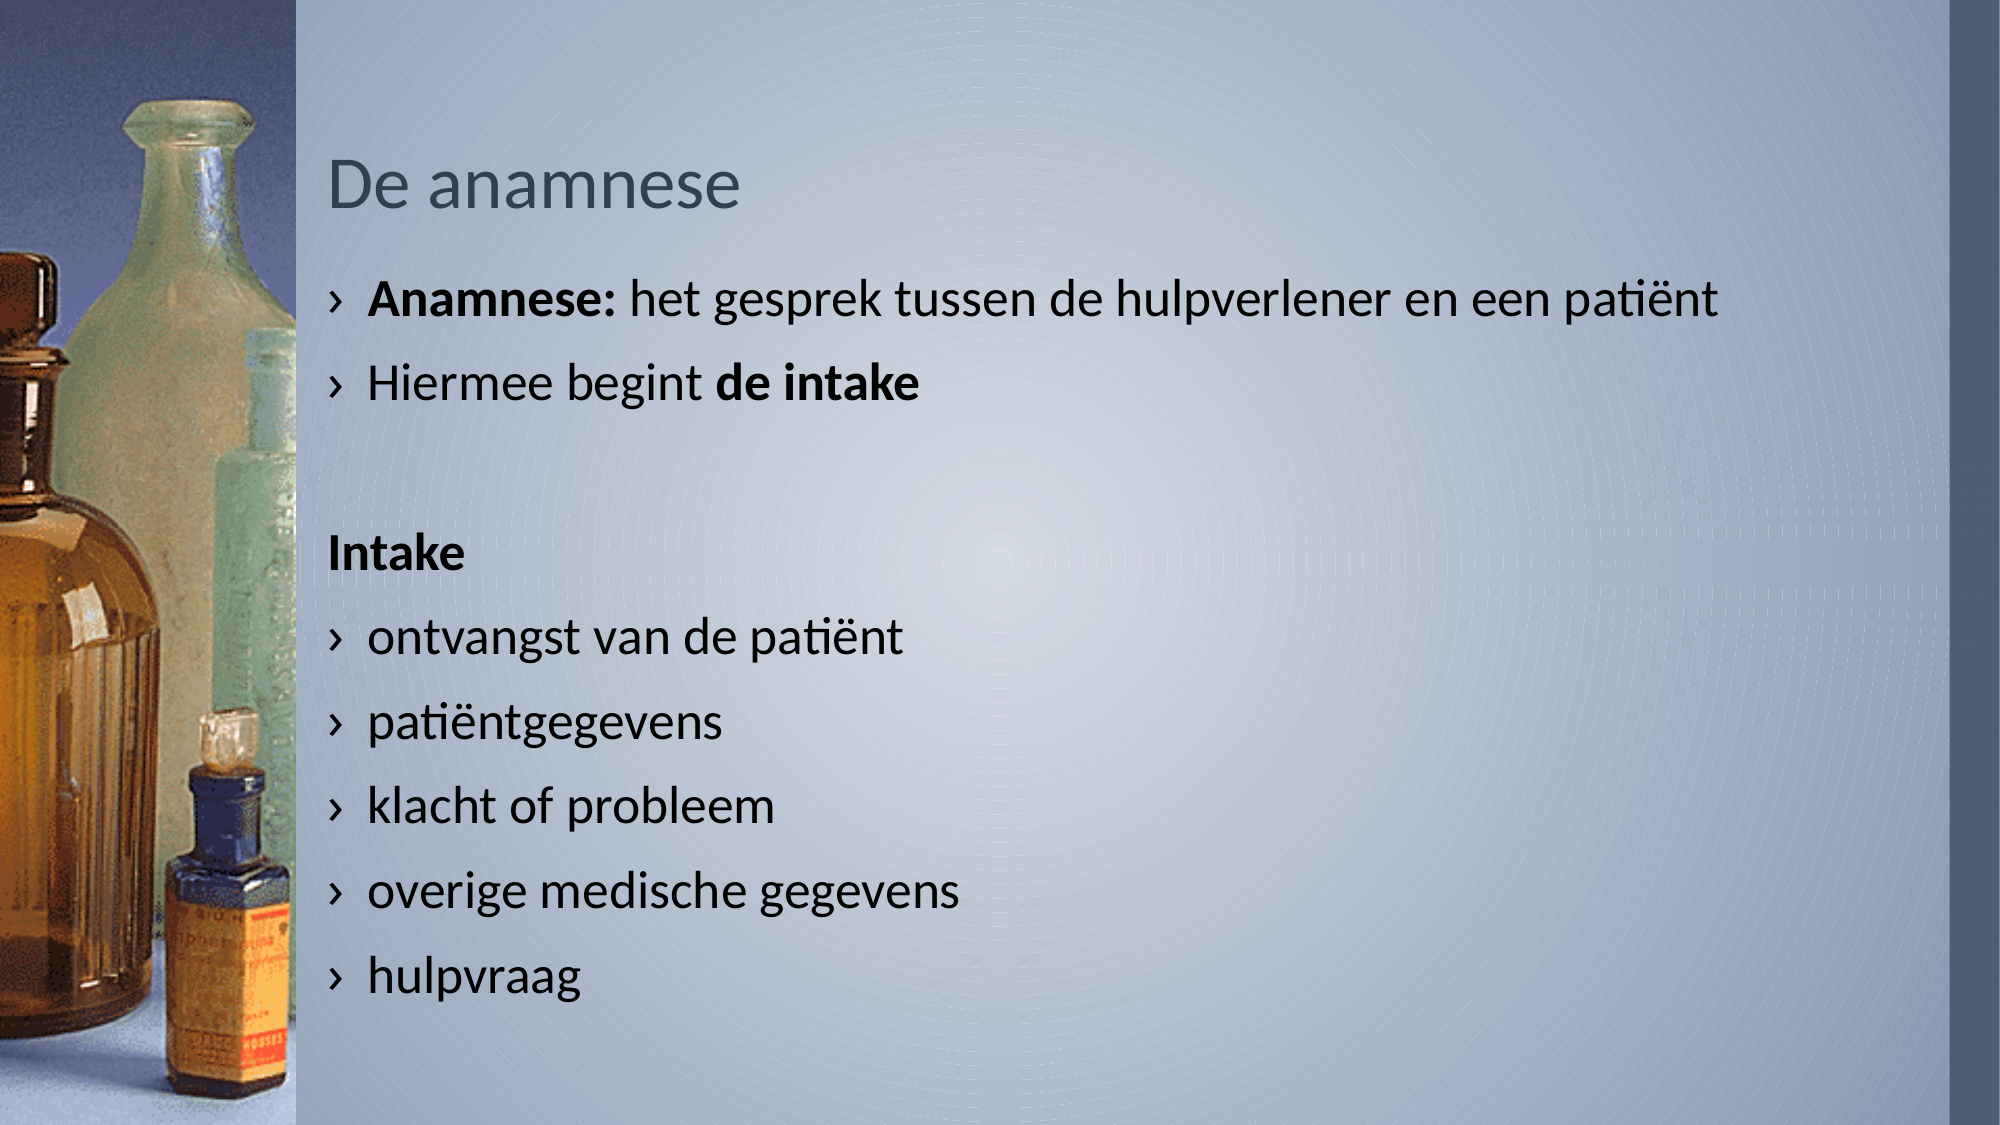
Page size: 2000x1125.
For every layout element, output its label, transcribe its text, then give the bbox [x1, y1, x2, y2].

list Anamnese: het gesprek tussen de hulpverlener en een patiënt Hiermee begint de intake Intake ontvangst van de patiënt patiëntgegevens klacht of probleem overige medische gegevens hulpvraag [312, 262, 1867, 1013]
picture [0, 0, 296, 1125]
title De anamnese [312, 29, 1867, 233]
